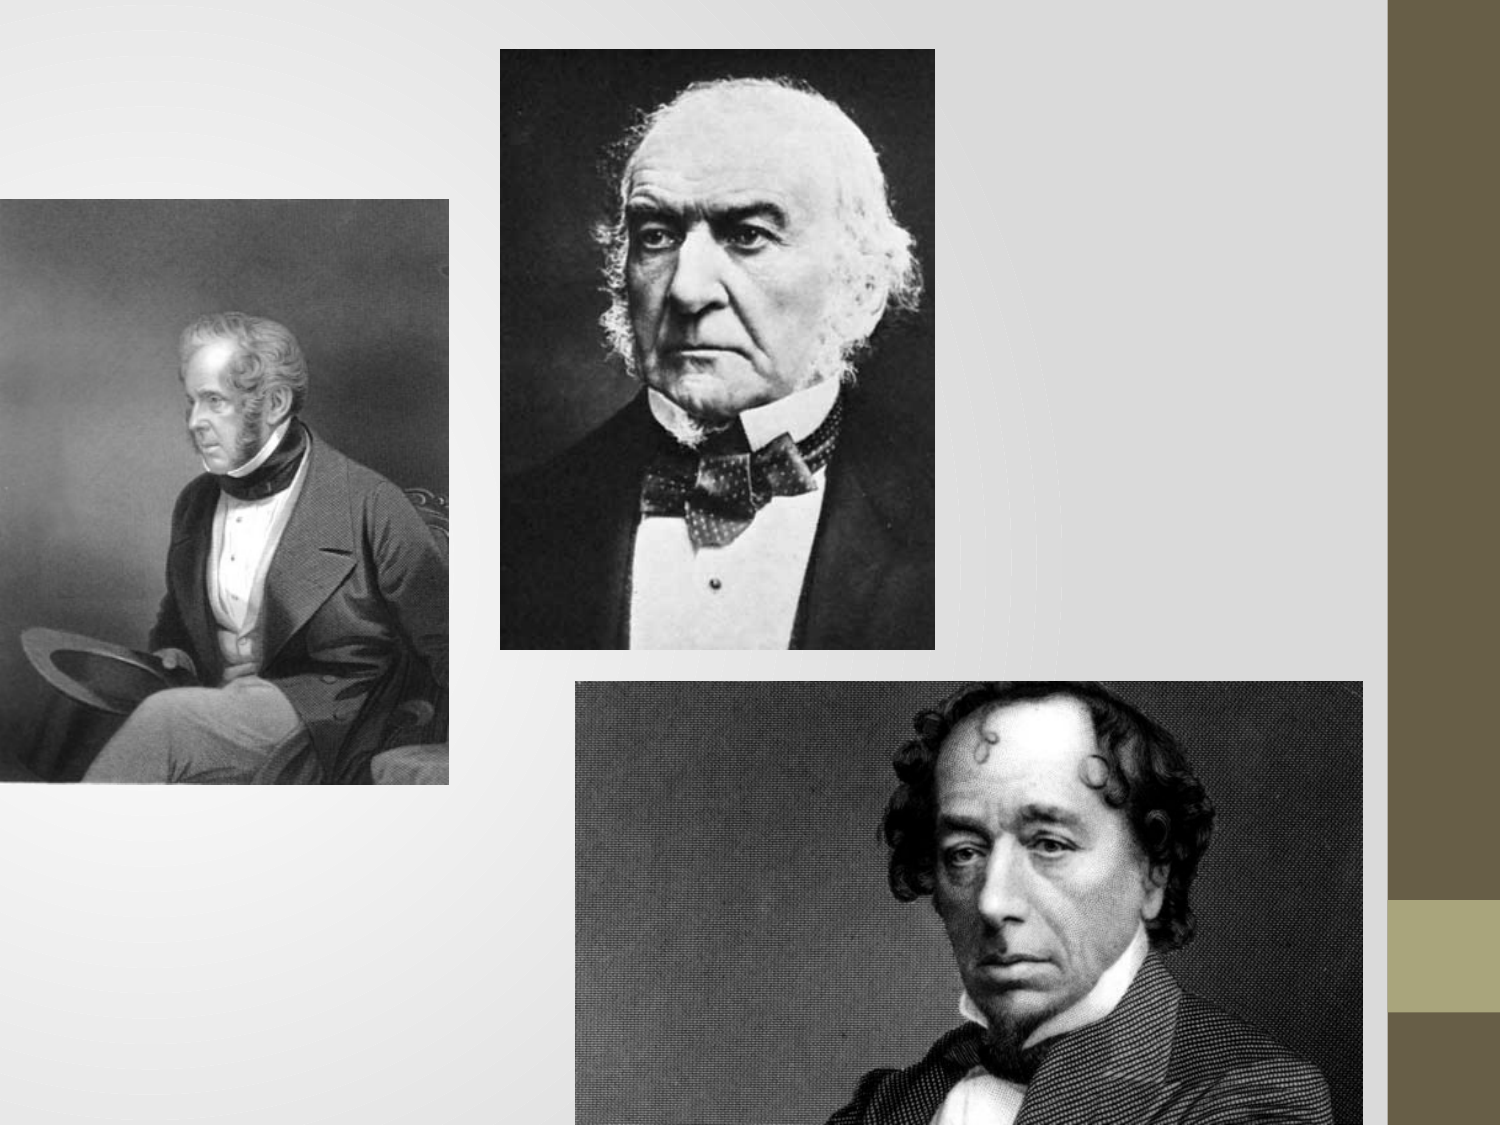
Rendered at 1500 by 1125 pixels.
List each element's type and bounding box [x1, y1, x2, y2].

picture [0, 199, 449, 785]
picture [499, 49, 935, 651]
picture [574, 681, 1364, 1125]
